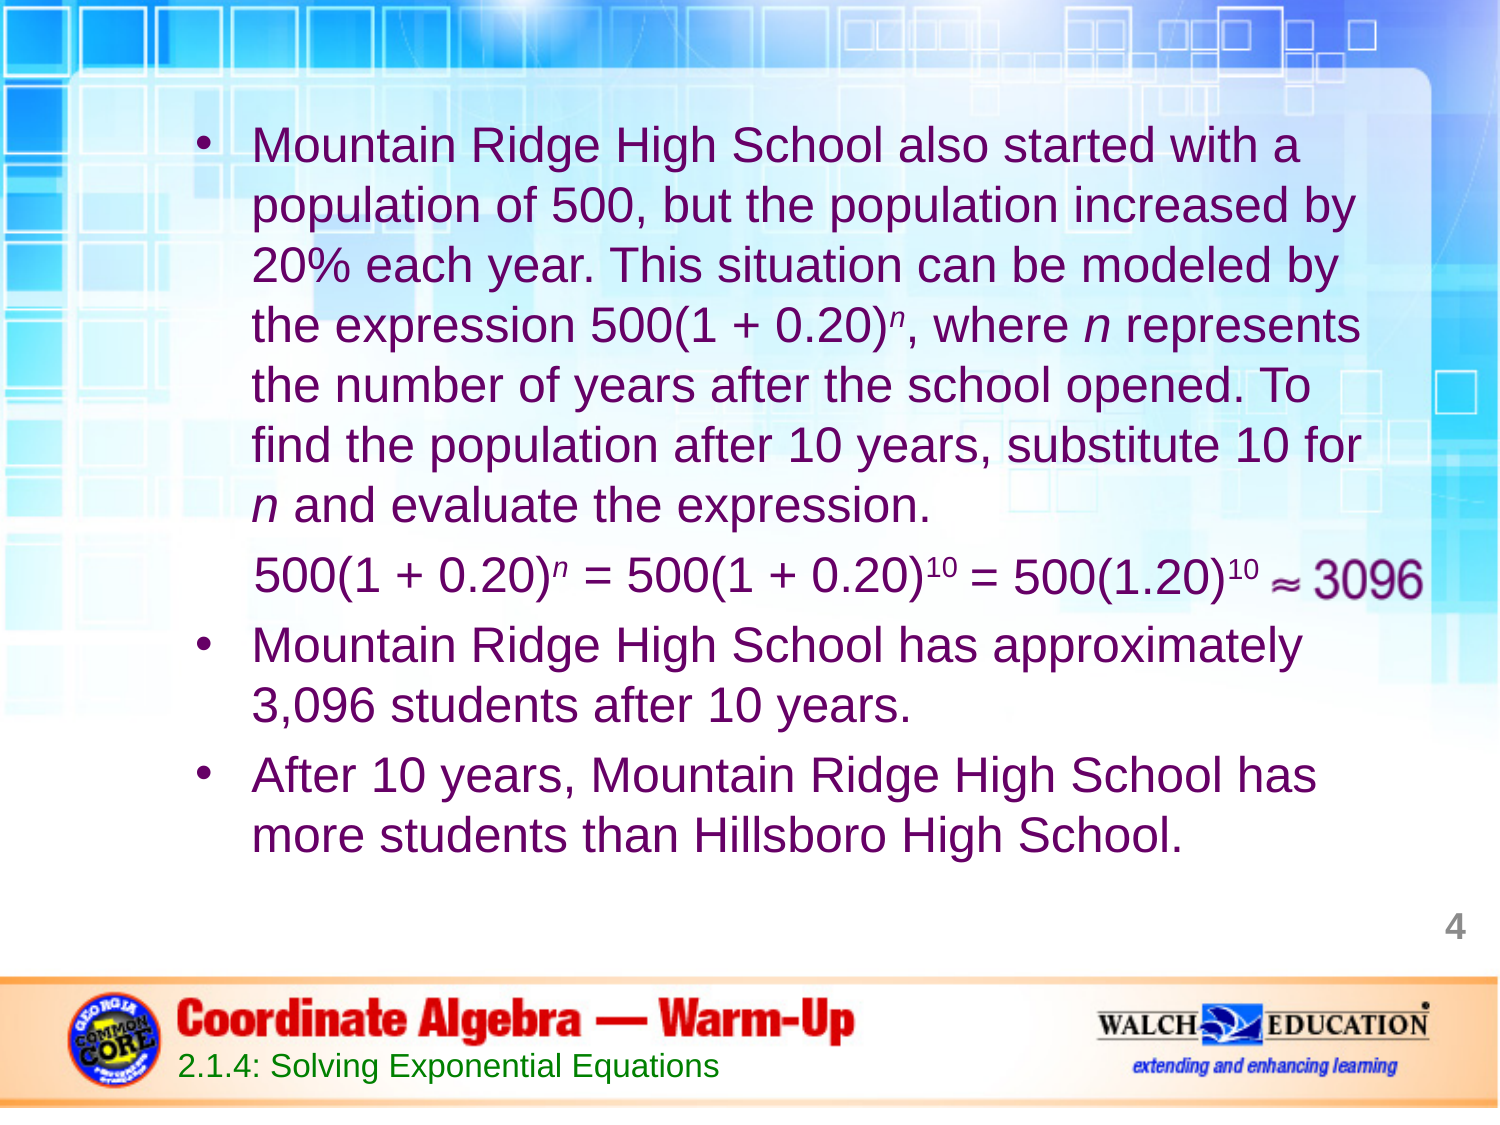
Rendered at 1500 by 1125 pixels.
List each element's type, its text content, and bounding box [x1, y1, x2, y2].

text_box = 500(1 + 0.20)10 [584, 535, 974, 611]
picture [0, 0, 1500, 1108]
text_box 500(1 + 0.20)n [238, 535, 584, 611]
subtitle Mountain Ridge High School also started with a population of 500, but the population increased by 20% each year. This situation can be modeled by the expression 500(1 + 0.20)n, where n represents the number of years after the school opened. To find the population after 10 years, substitute 10 for n and evaluate the expression. Mountain Ridge High School has approximately 3,096 students after 10 years. After 10 years, Mountain Ridge High School has more students than Hillsboro High School. [105, 105, 1394, 925]
text_box = 500(1.20)10 [955, 536, 1275, 612]
list 2.1.4: Solving Exponential Equations [162, 1036, 1070, 1080]
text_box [1269, 554, 1425, 601]
slide_number 4 [1361, 901, 1481, 949]
